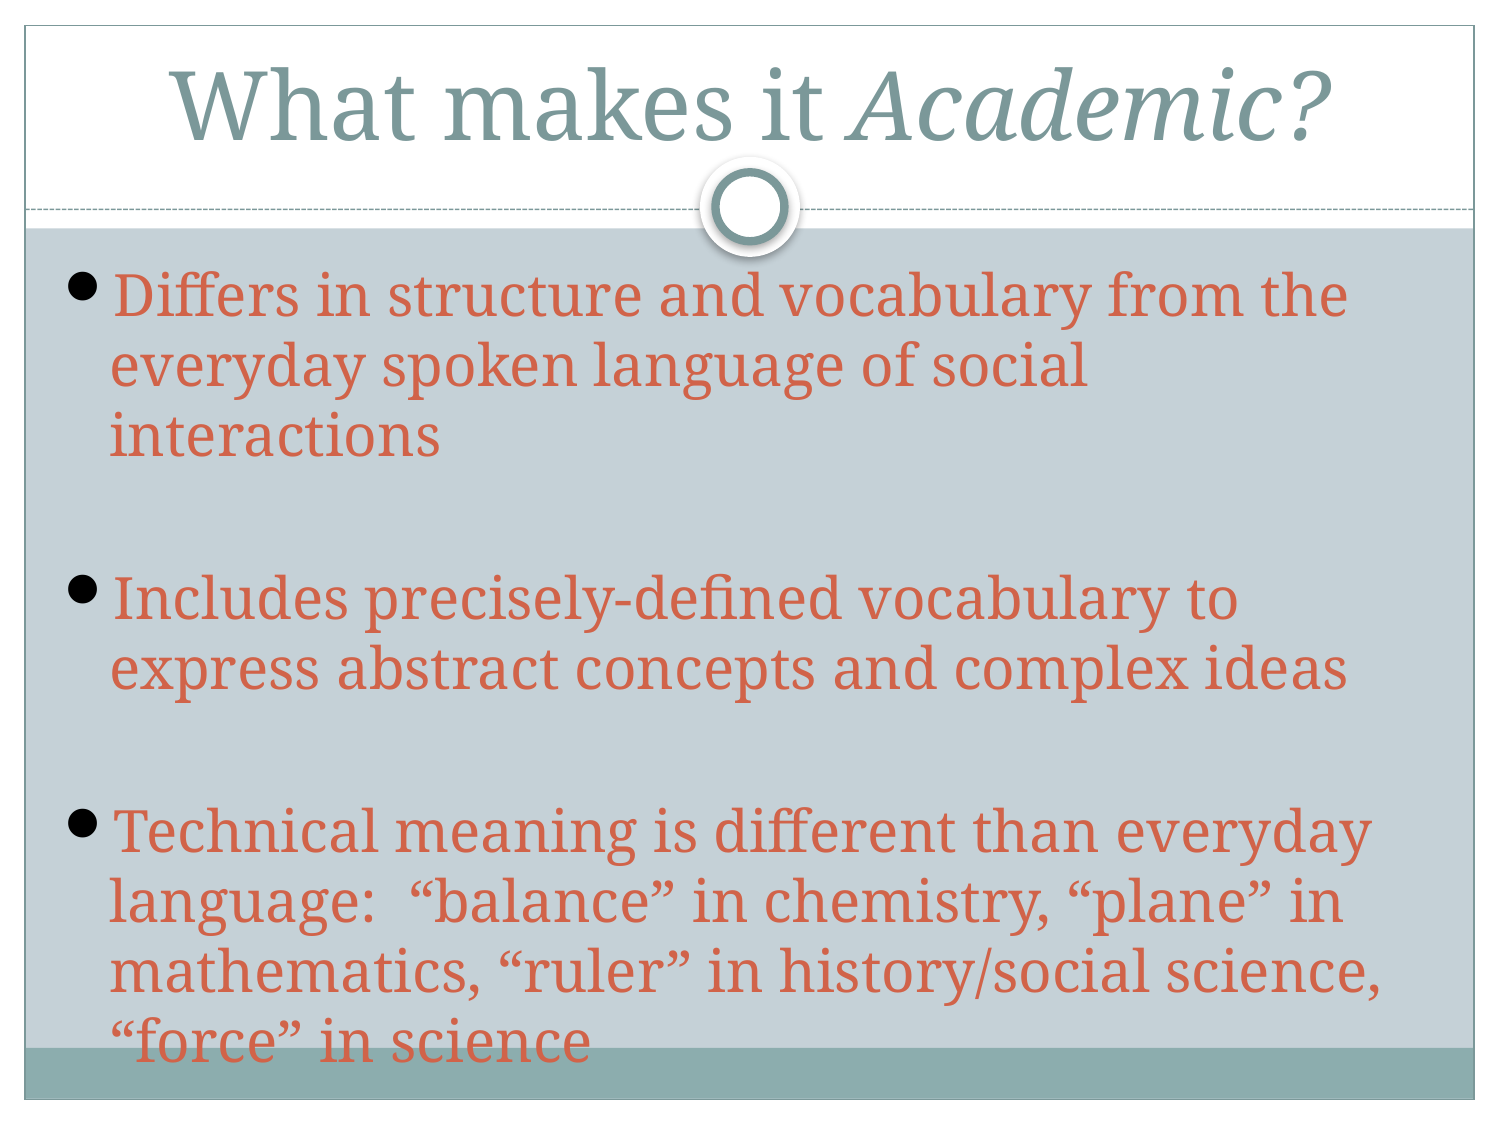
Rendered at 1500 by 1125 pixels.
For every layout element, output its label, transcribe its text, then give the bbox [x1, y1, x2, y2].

list Differs in structure and vocabulary from the everyday spoken language of social interactions Includes precisely-defined vocabulary to express abstract concepts and complex ideas Technical meaning is different than everyday language: “balance” in chemistry, “plane” in mathematics, “ruler” in history/social science, “force” in science [49, 250, 1445, 1001]
title What makes it Academic? [49, 37, 1450, 162]
